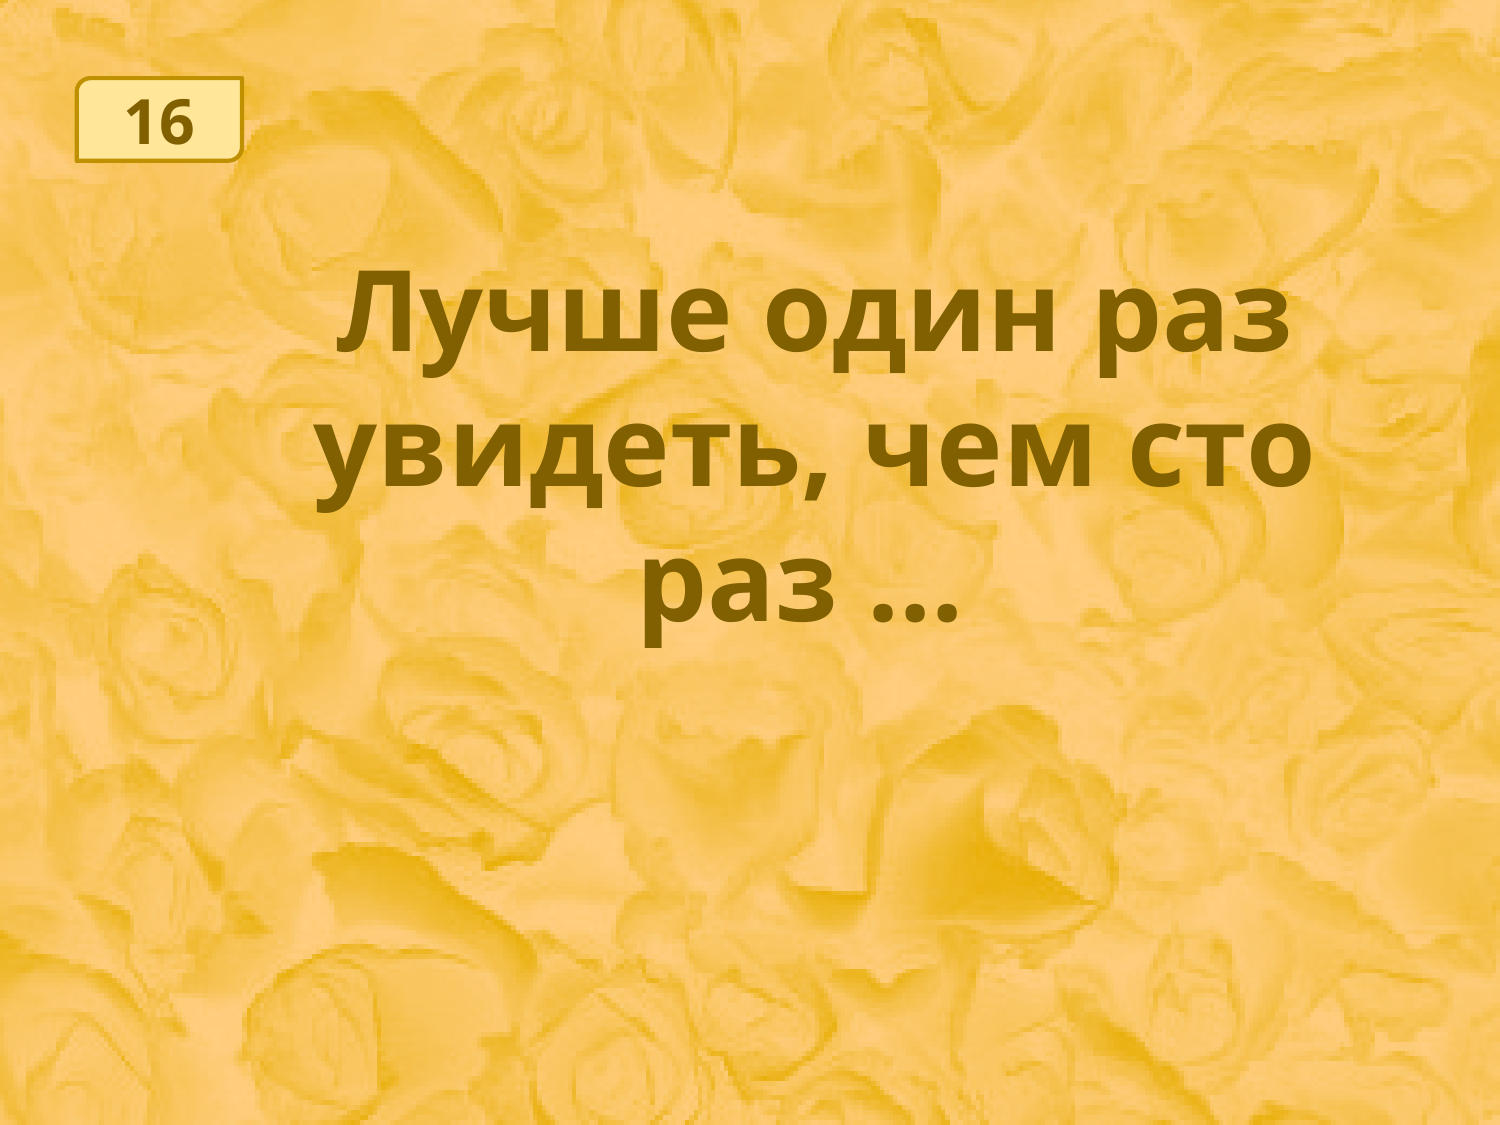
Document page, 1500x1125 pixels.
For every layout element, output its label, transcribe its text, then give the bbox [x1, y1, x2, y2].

text_box 16 [74, 76, 245, 163]
text_box Лучше один раз увидеть, чем сто раз … [242, 231, 1388, 652]
